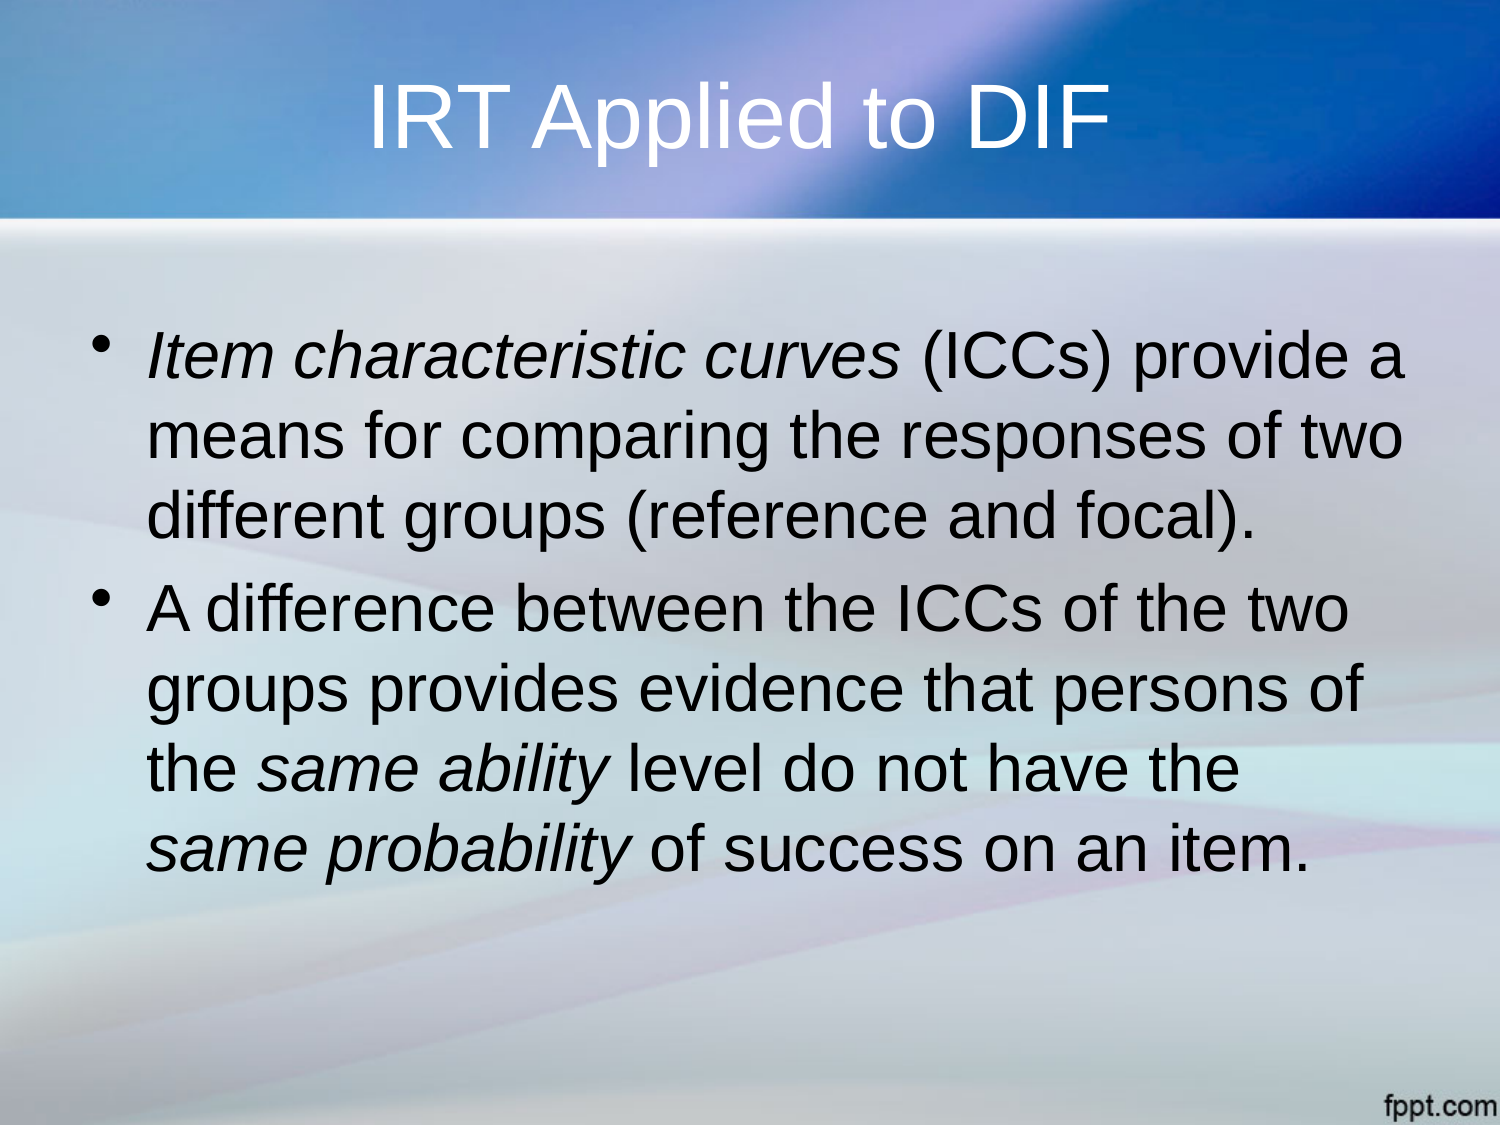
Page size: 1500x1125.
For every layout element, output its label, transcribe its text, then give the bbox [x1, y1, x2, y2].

title IRT Applied to DIF [64, 31, 1415, 192]
picture [0, 0, 1500, 1125]
list Item characteristic curves (ICCs) provide a means for comparing the responses of two different groups (reference and focal). A difference between the ICCs of the two groups provides evidence that persons of the same ability level do not have the same probability of success on an item. [75, 304, 1425, 1047]
